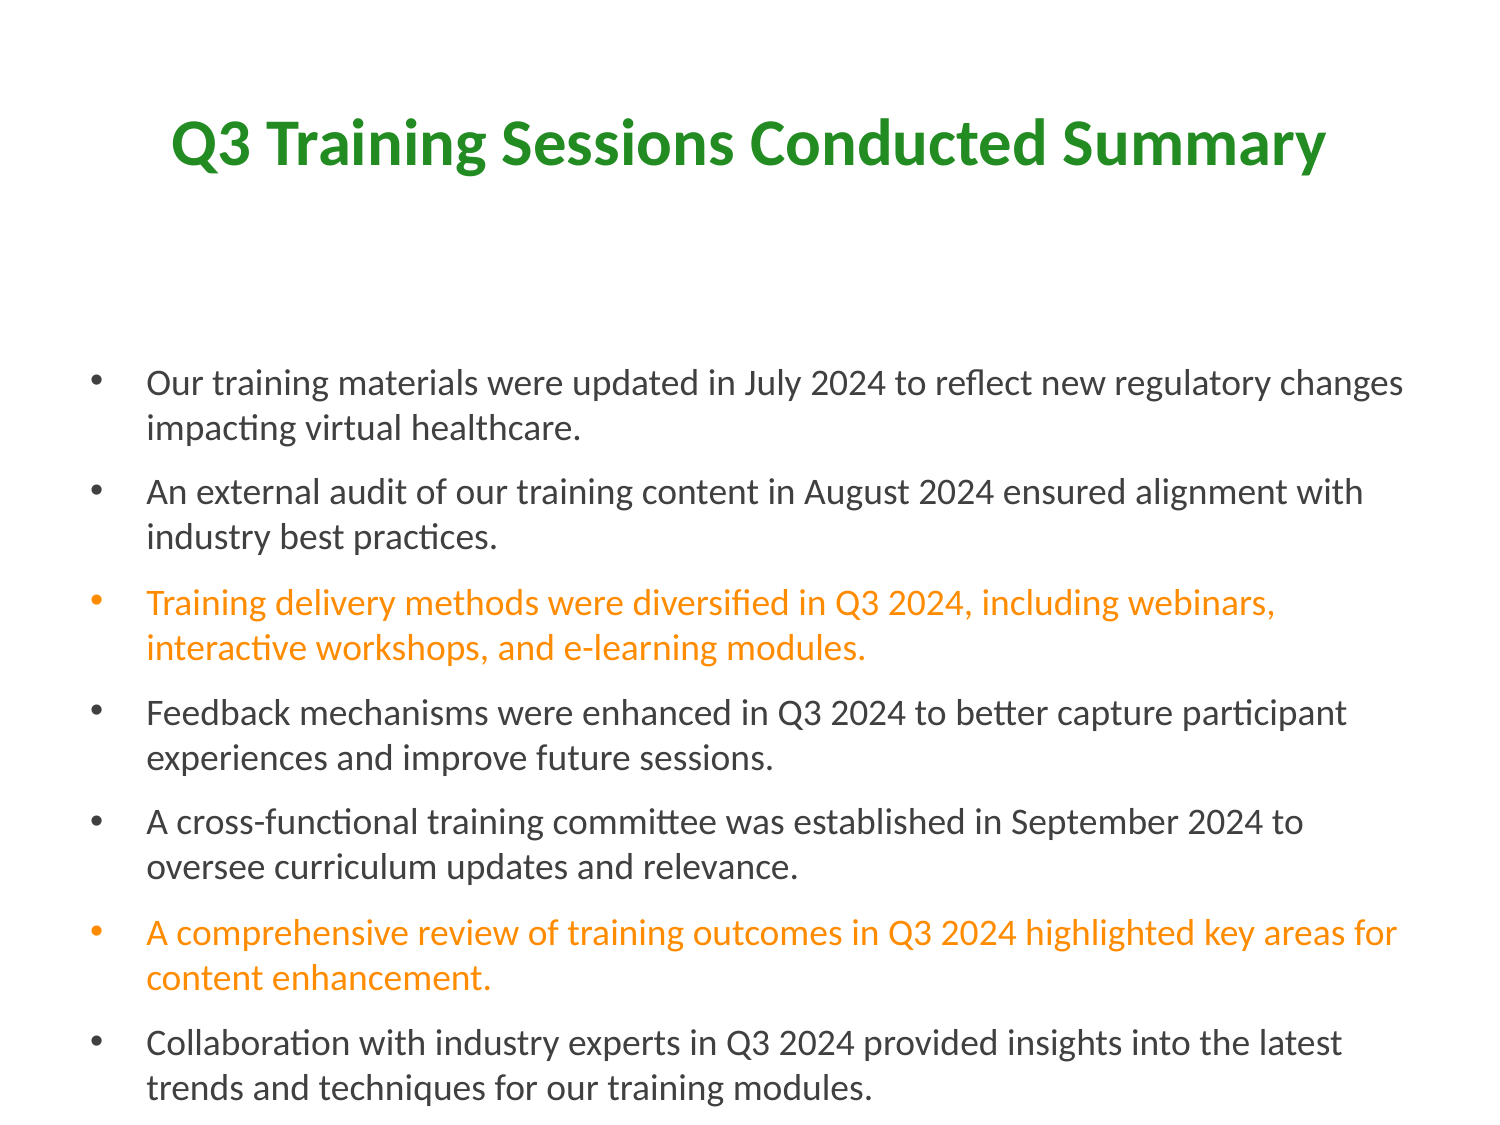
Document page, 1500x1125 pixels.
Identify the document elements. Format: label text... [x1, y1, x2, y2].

list Our training materials were updated in July 2024 to reflect new regulatory changes impacting virtual healthcare. An external audit of our training content in August 2024 ensured alignment with industry best practices. Training delivery methods were diversified in Q3 2024, including webinars, interactive workshops, and e-learning modules. Feedback mechanisms were enhanced in Q3 2024 to better capture participant experiences and improve future sessions. A cross-functional training committee was established in September 2024 to oversee curriculum updates and relevance. A comprehensive review of training outcomes in Q3 2024 highlighted key areas for content enhancement. Collaboration with industry experts in Q3 2024 provided insights into the latest trends and techniques for our training modules. [75, 262, 1425, 1005]
title Q3 Training Sessions Conducted Summary [75, 45, 1425, 233]
